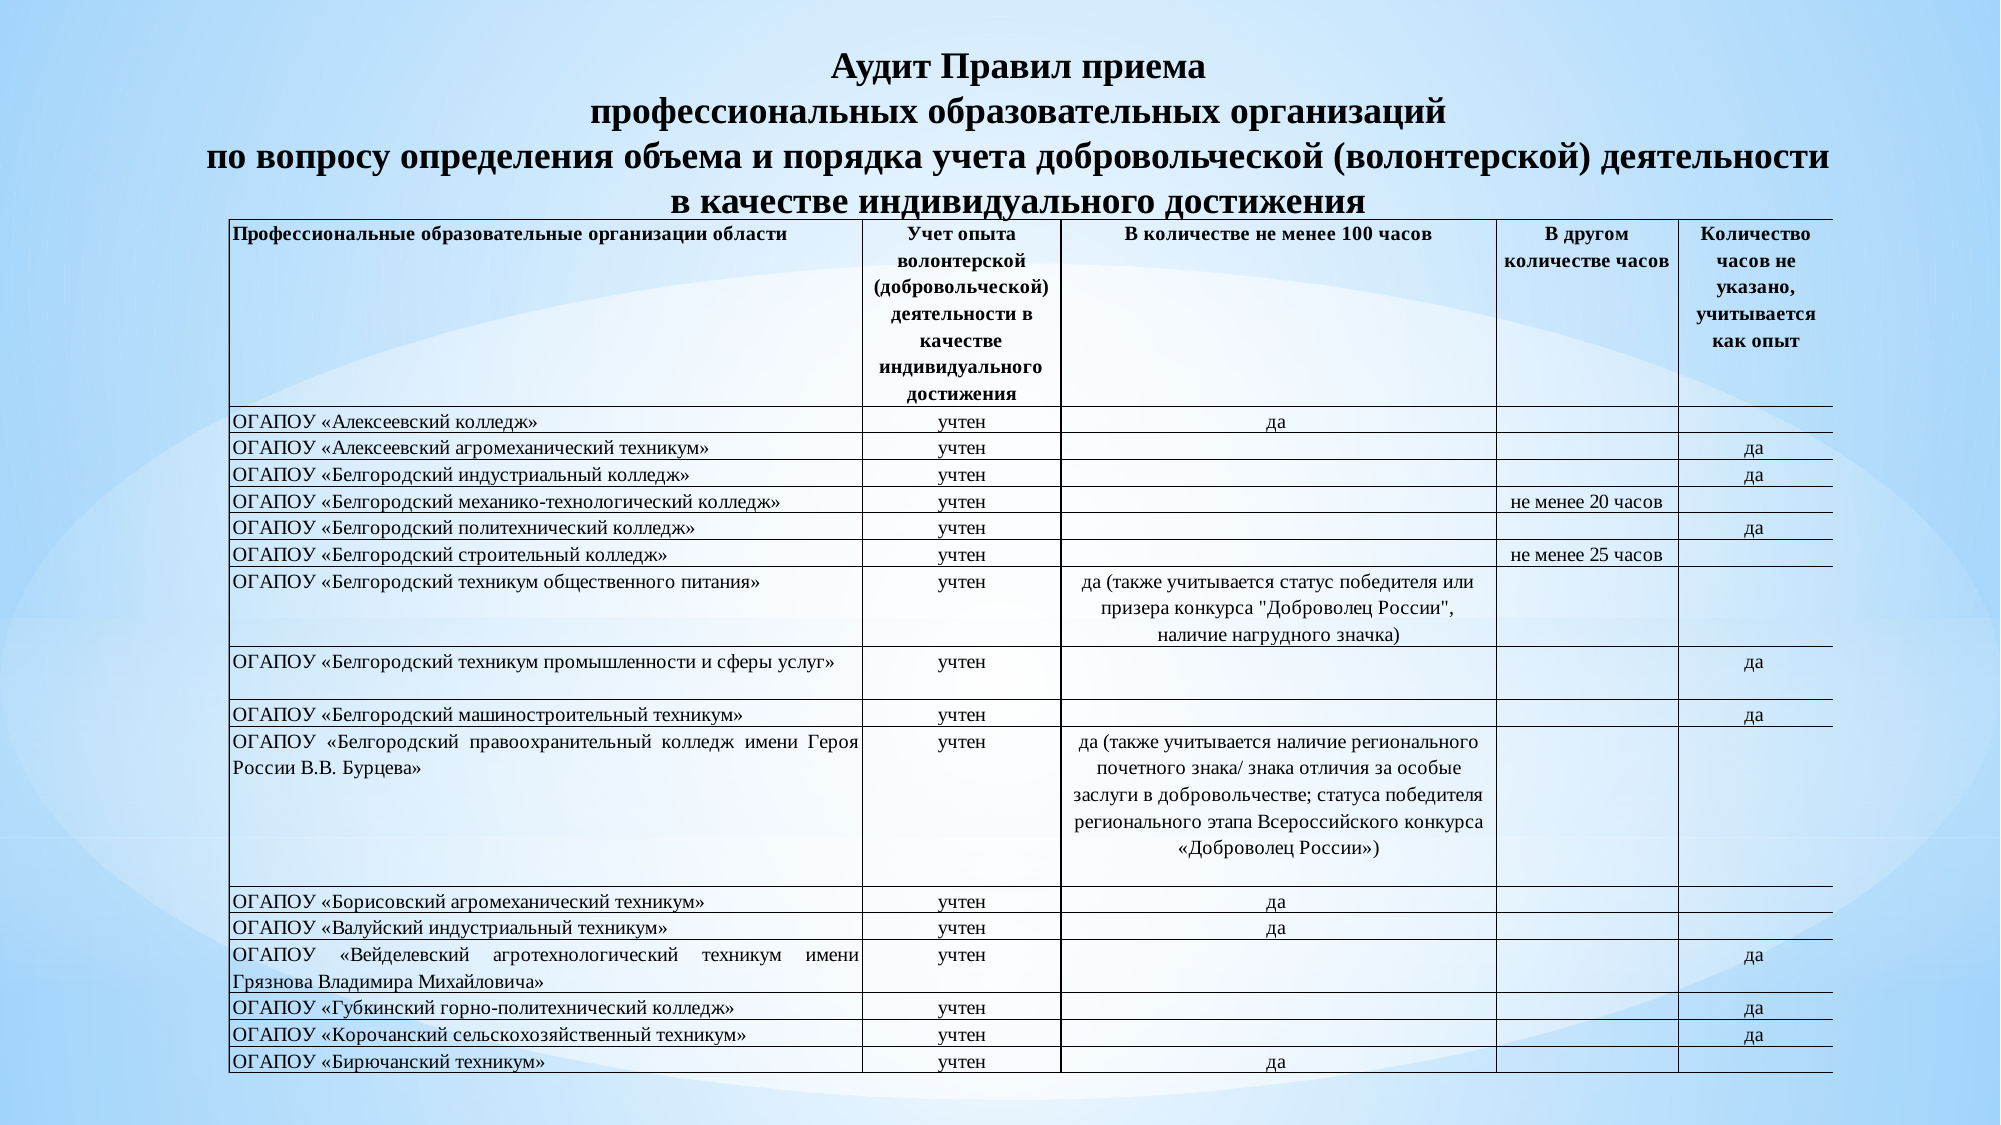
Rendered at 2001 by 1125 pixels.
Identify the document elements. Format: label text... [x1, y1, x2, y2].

picture [228, 218, 1835, 1074]
title Аудит Правил приема профессиональных образовательных организаций по вопросу определения объема и порядка учета добровольческой (волонтерской) деятельности в качестве индивидуального достижения [87, 33, 1959, 292]
